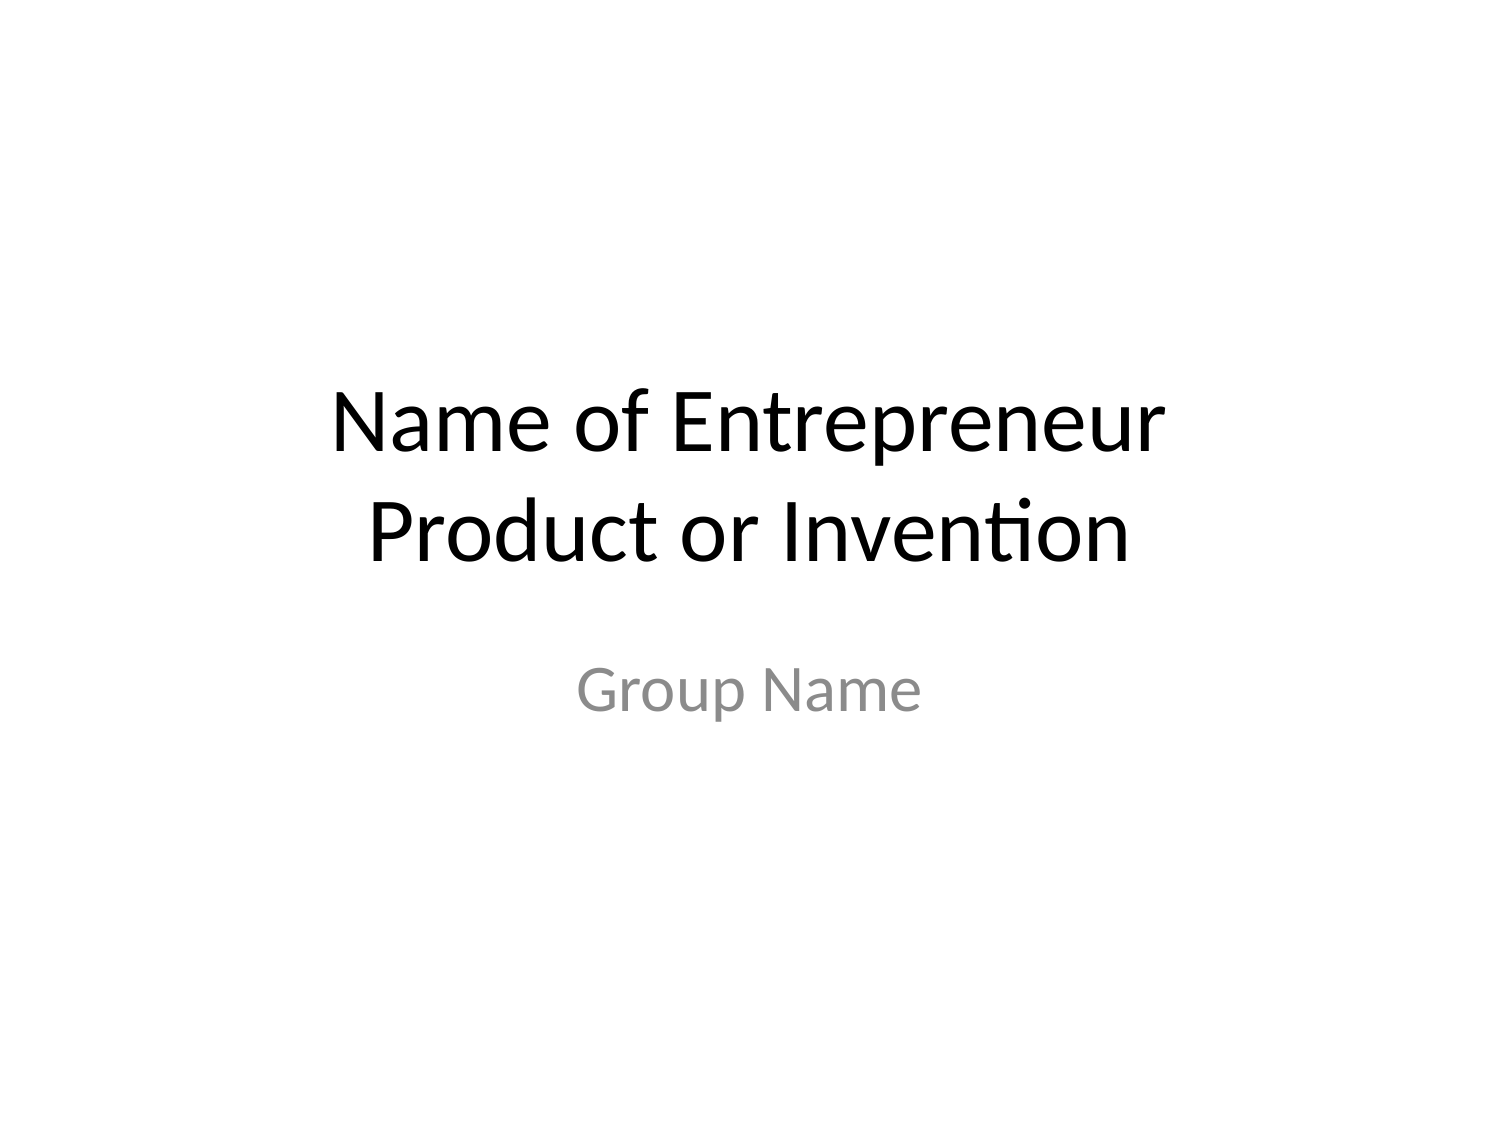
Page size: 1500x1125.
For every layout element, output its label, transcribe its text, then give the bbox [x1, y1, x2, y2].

title Name of Entrepreneur Product or Invention [112, 349, 1388, 591]
subtitle Group Name [225, 637, 1275, 925]
